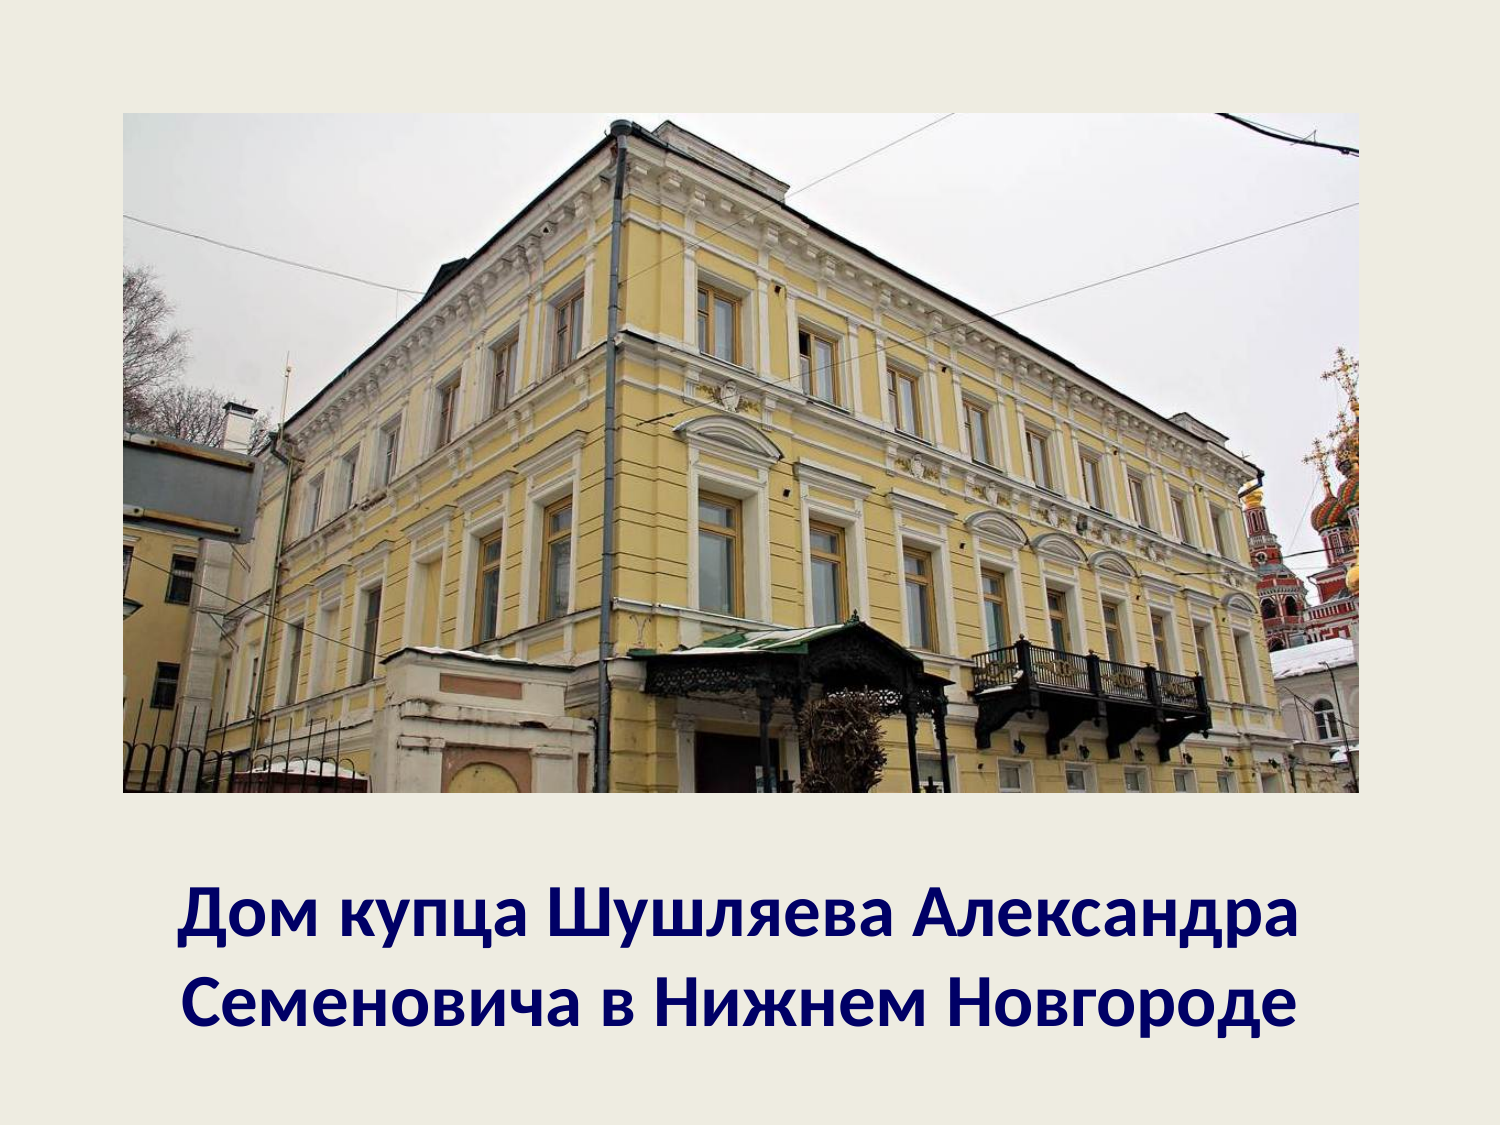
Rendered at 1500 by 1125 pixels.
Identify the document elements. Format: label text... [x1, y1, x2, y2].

title Дом купца Шушляева Александра Семеновича в Нижнем Новгороде [100, 857, 1380, 1046]
picture [123, 113, 1359, 794]
